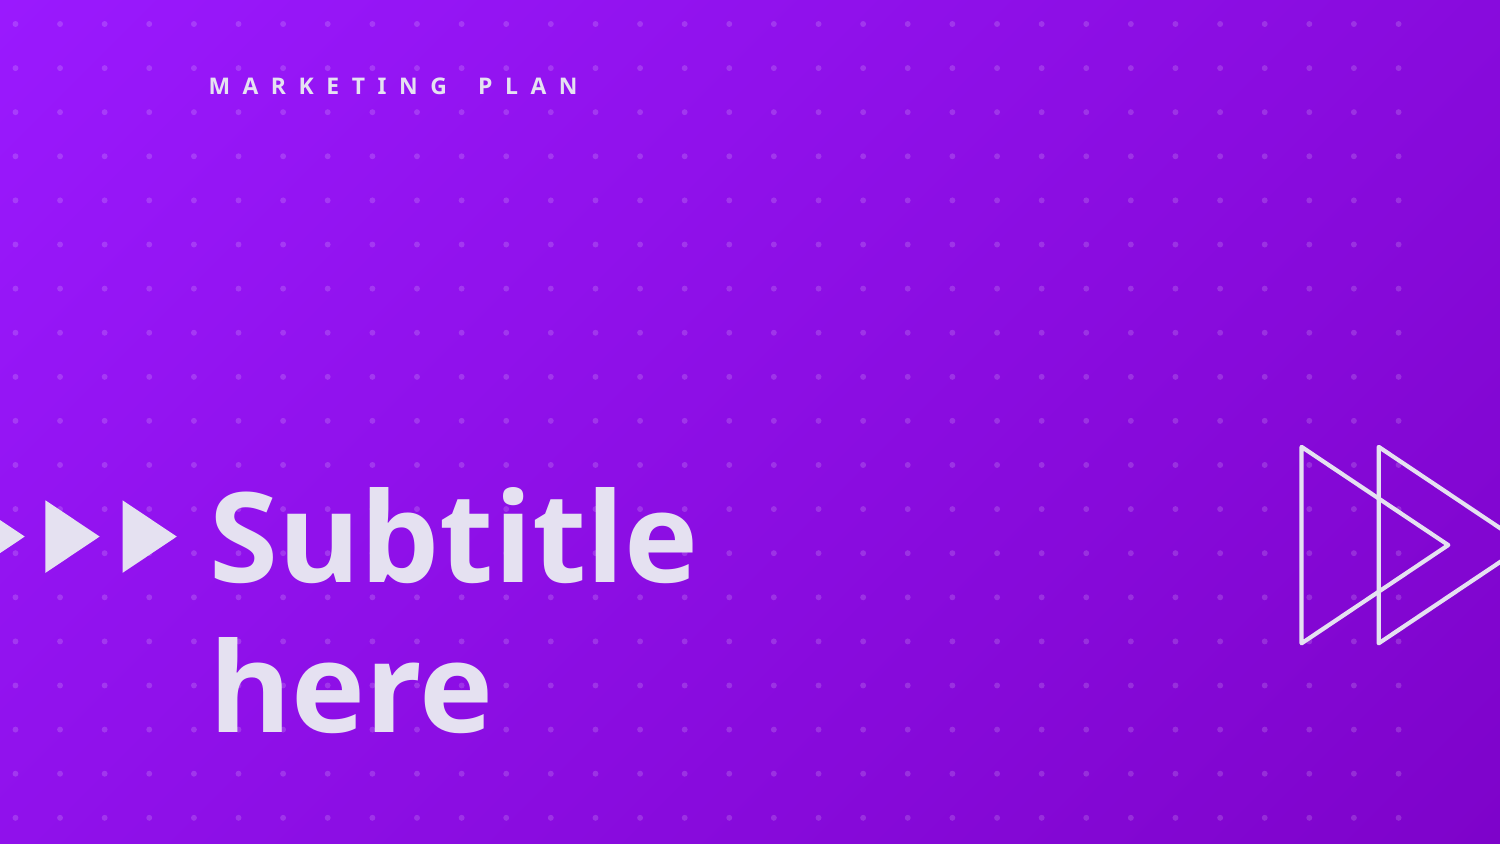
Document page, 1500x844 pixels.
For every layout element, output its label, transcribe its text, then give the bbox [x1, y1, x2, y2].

text_box [120, 498, 179, 575]
text_box [1376, 445, 1500, 646]
text_box Subtitle here [209, 457, 985, 758]
text_box [0, 517, 27, 556]
text_box [1299, 445, 1376, 646]
text_box [43, 498, 102, 575]
text_box MARKETING PLAN [208, 71, 598, 100]
